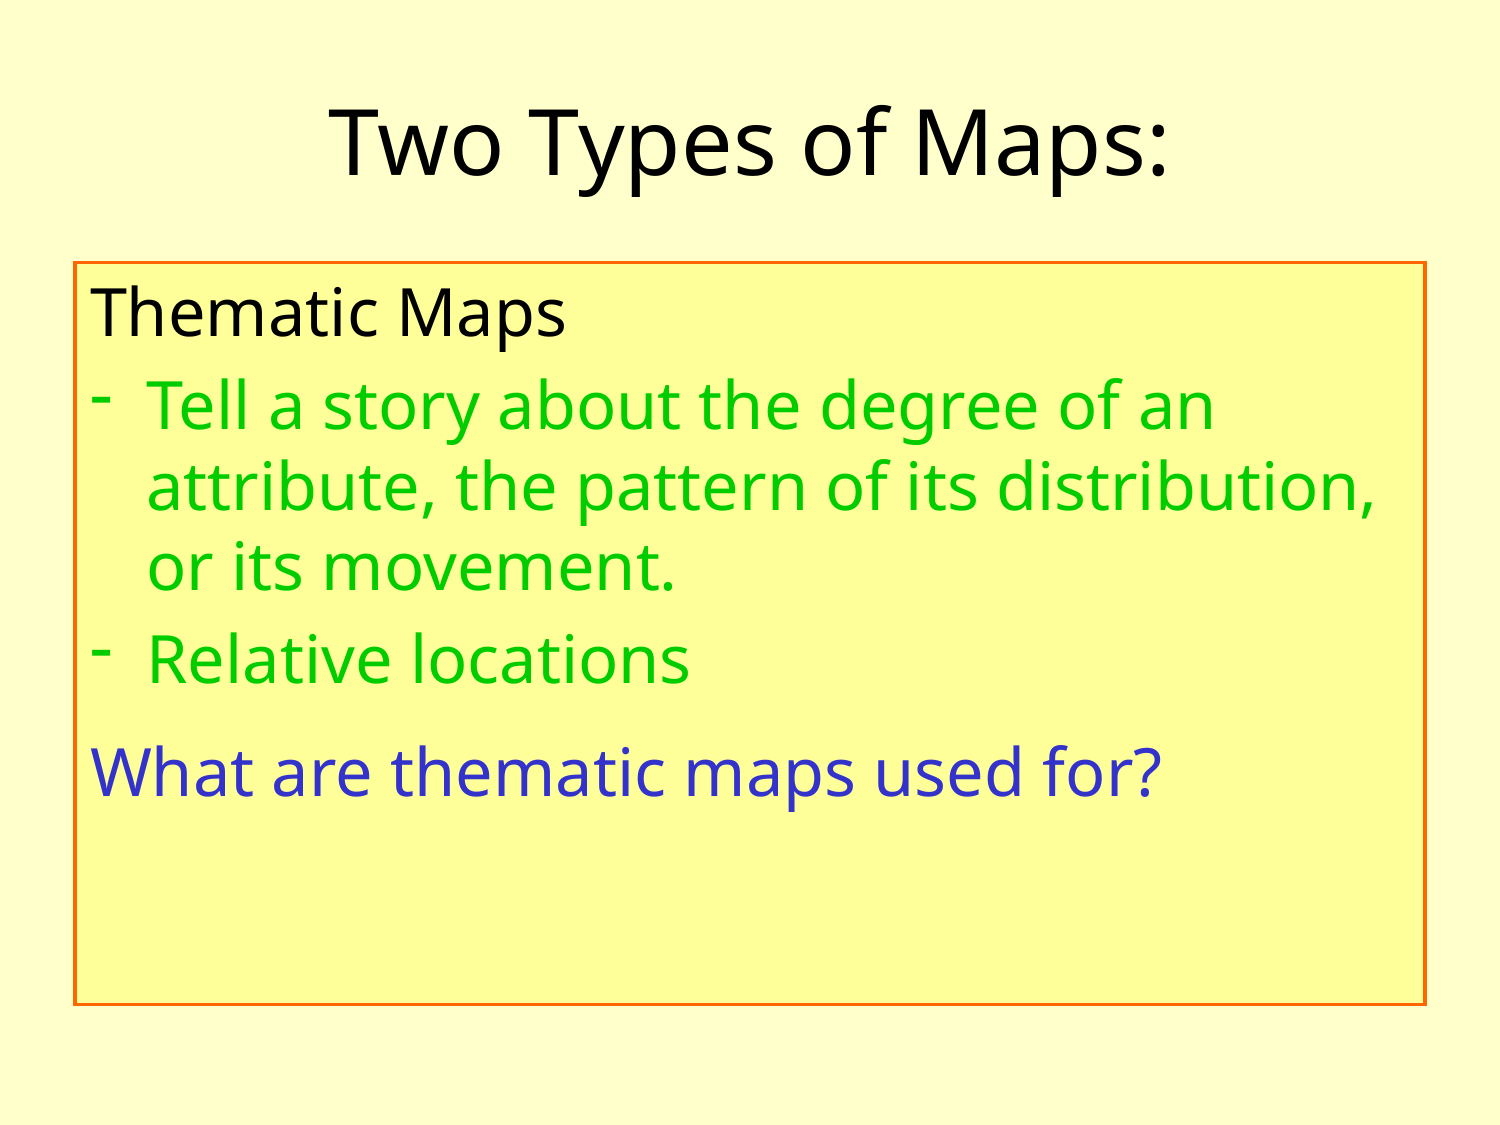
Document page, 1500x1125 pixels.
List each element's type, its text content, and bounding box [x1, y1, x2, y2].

list Thematic Maps Tell a story about the degree of an attribute, the pattern of its distribution, or its movement. Relative locations What are thematic maps used for? [75, 262, 1425, 1005]
title Two Types of Maps: [75, 45, 1425, 233]
